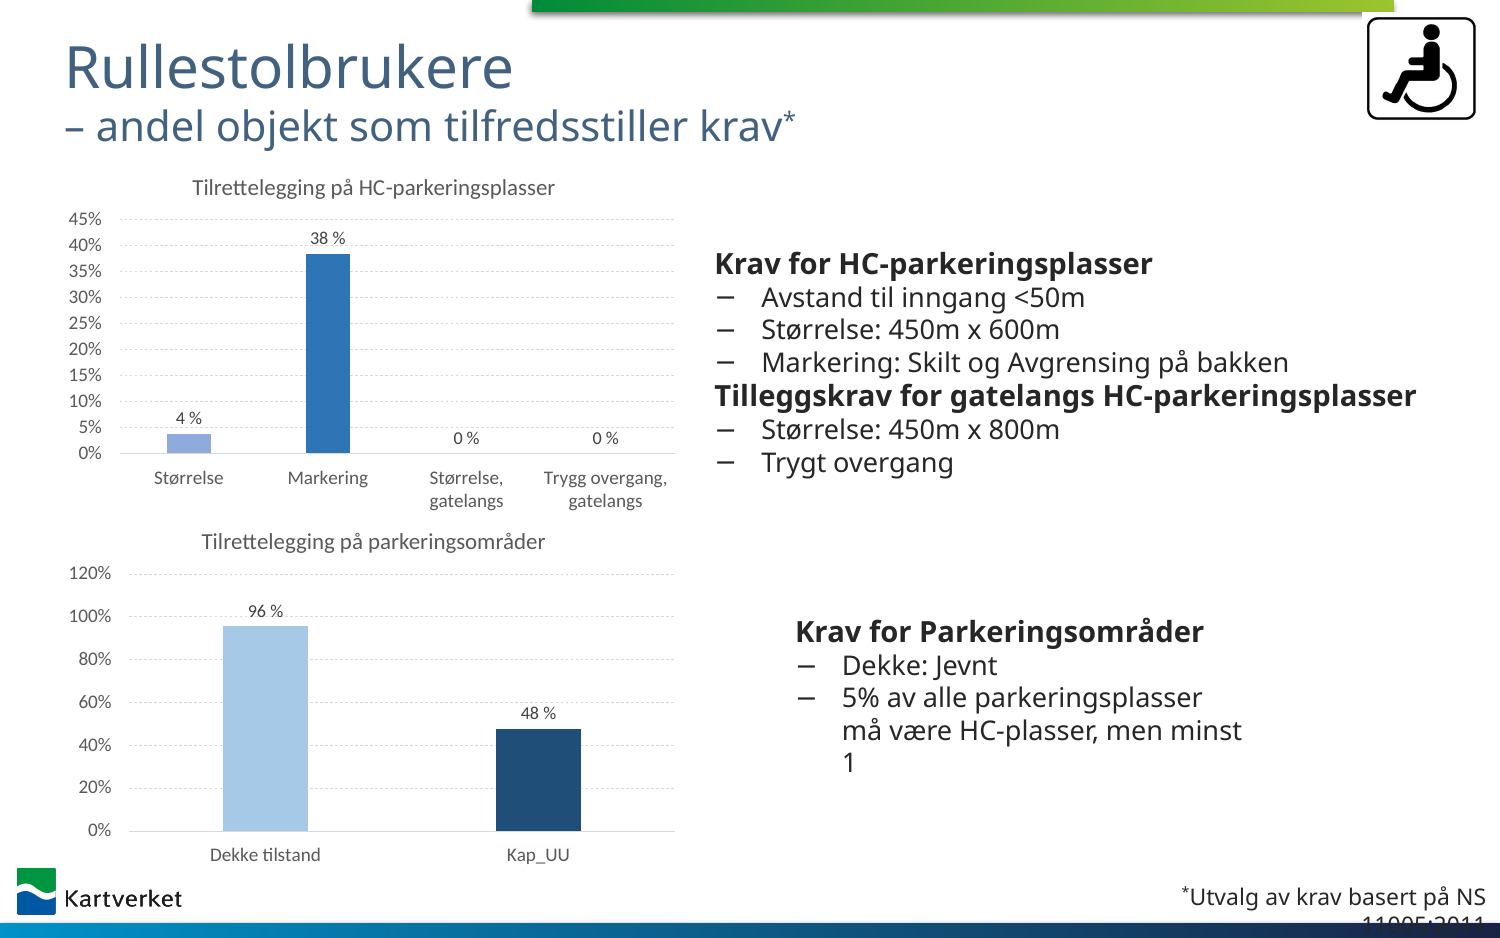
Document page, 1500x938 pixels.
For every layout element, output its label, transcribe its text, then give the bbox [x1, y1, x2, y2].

text_box Rullestolbrukere – andel objekt som tilfredsstiller krav* [49, 25, 1431, 158]
text_box *Utvalg av krav basert på NS 11005:2011 [1068, 873, 1500, 938]
picture [62, 166, 686, 519]
text_box Krav for Parkeringsområder Dekke: Jevnt 5% av alle parkeringsplasser må være HC-plasser, men minst 1 [780, 605, 1261, 786]
picture [62, 520, 686, 874]
picture [1362, 12, 1481, 126]
text_box Krav for HC-parkeringsplasser Avstand til inngang <50m Størrelse: 450m x 600m Markering: Skilt og Avgrensing på bakken Tilleggskrav for gatelangs HC-parkeringsplasser Størrelse: 450m x 800m Trygt overgang [699, 237, 1433, 485]
